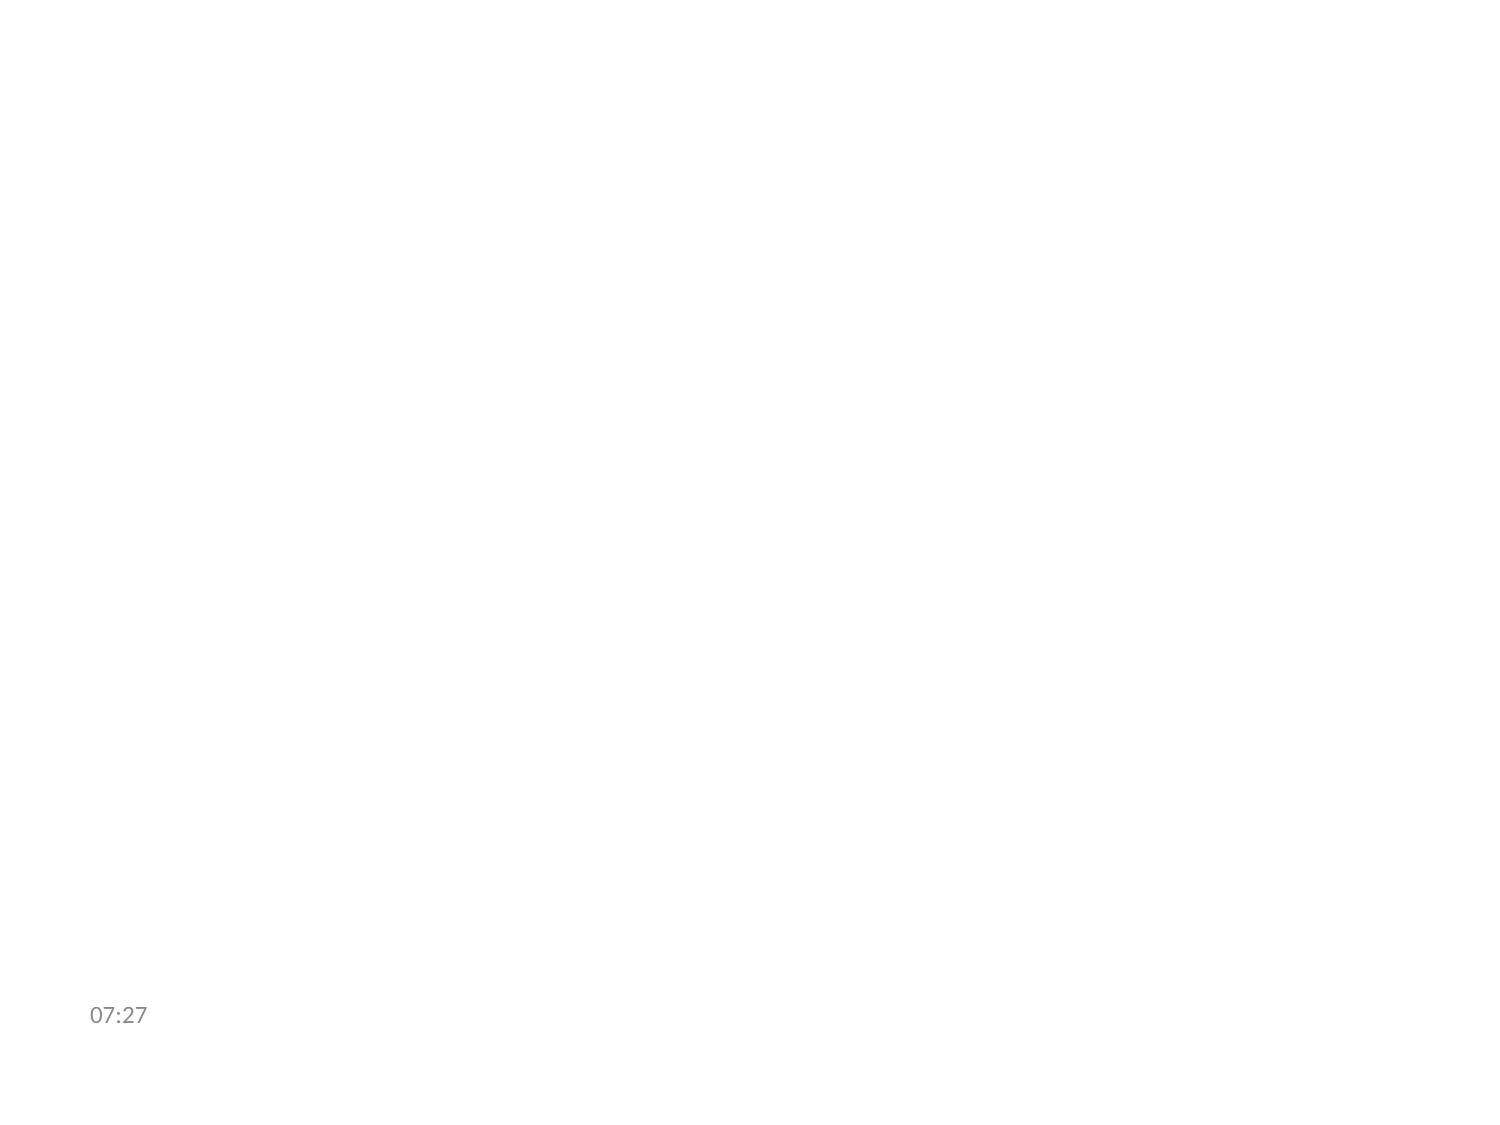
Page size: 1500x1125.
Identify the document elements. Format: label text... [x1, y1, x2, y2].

text_box 15:35 [75, 983, 425, 1044]
